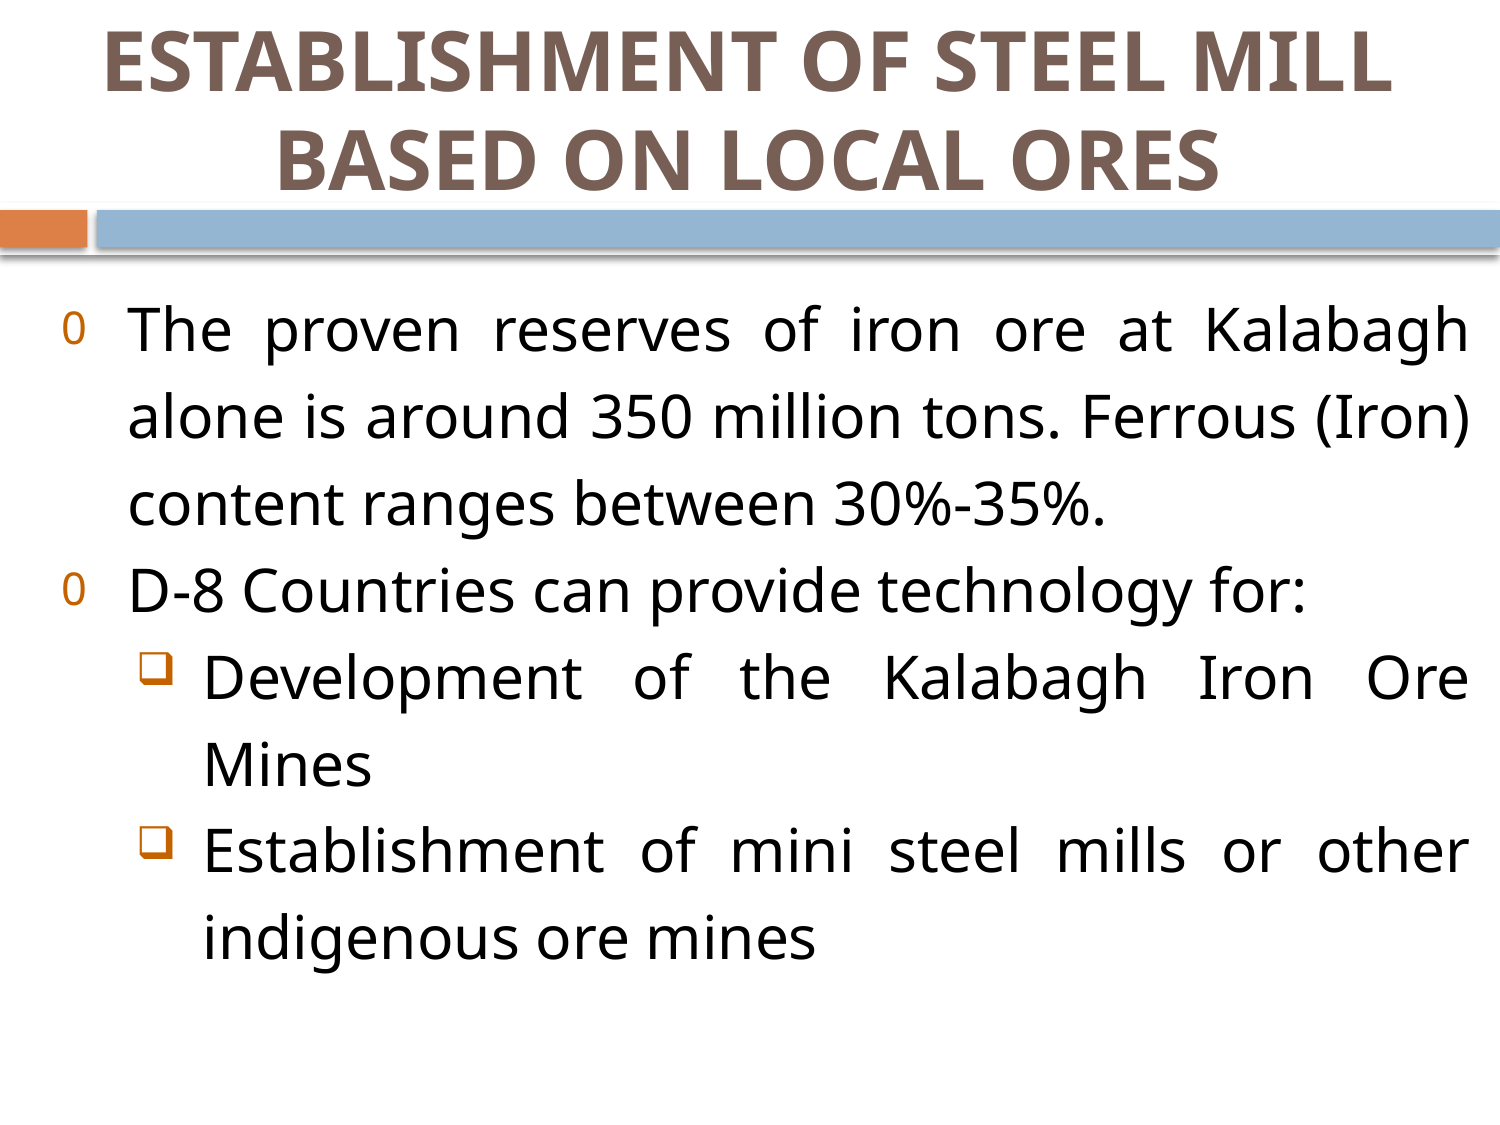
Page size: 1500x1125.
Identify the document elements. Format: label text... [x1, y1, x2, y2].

text_box The proven reserves of iron ore at Kalabagh alone is around 350 million tons. Ferrous (Iron) content ranges between 30%-35%. D-8 Countries can provide technology for: Development of the Kalabagh Iron Ore Mines Establishment of mini steel mills or other indigenous ore mines [0, 268, 1488, 980]
text_box ESTABLISHMENT OF STEEL MILL BASED ON LOCAL ORES [12, 0, 1483, 216]
